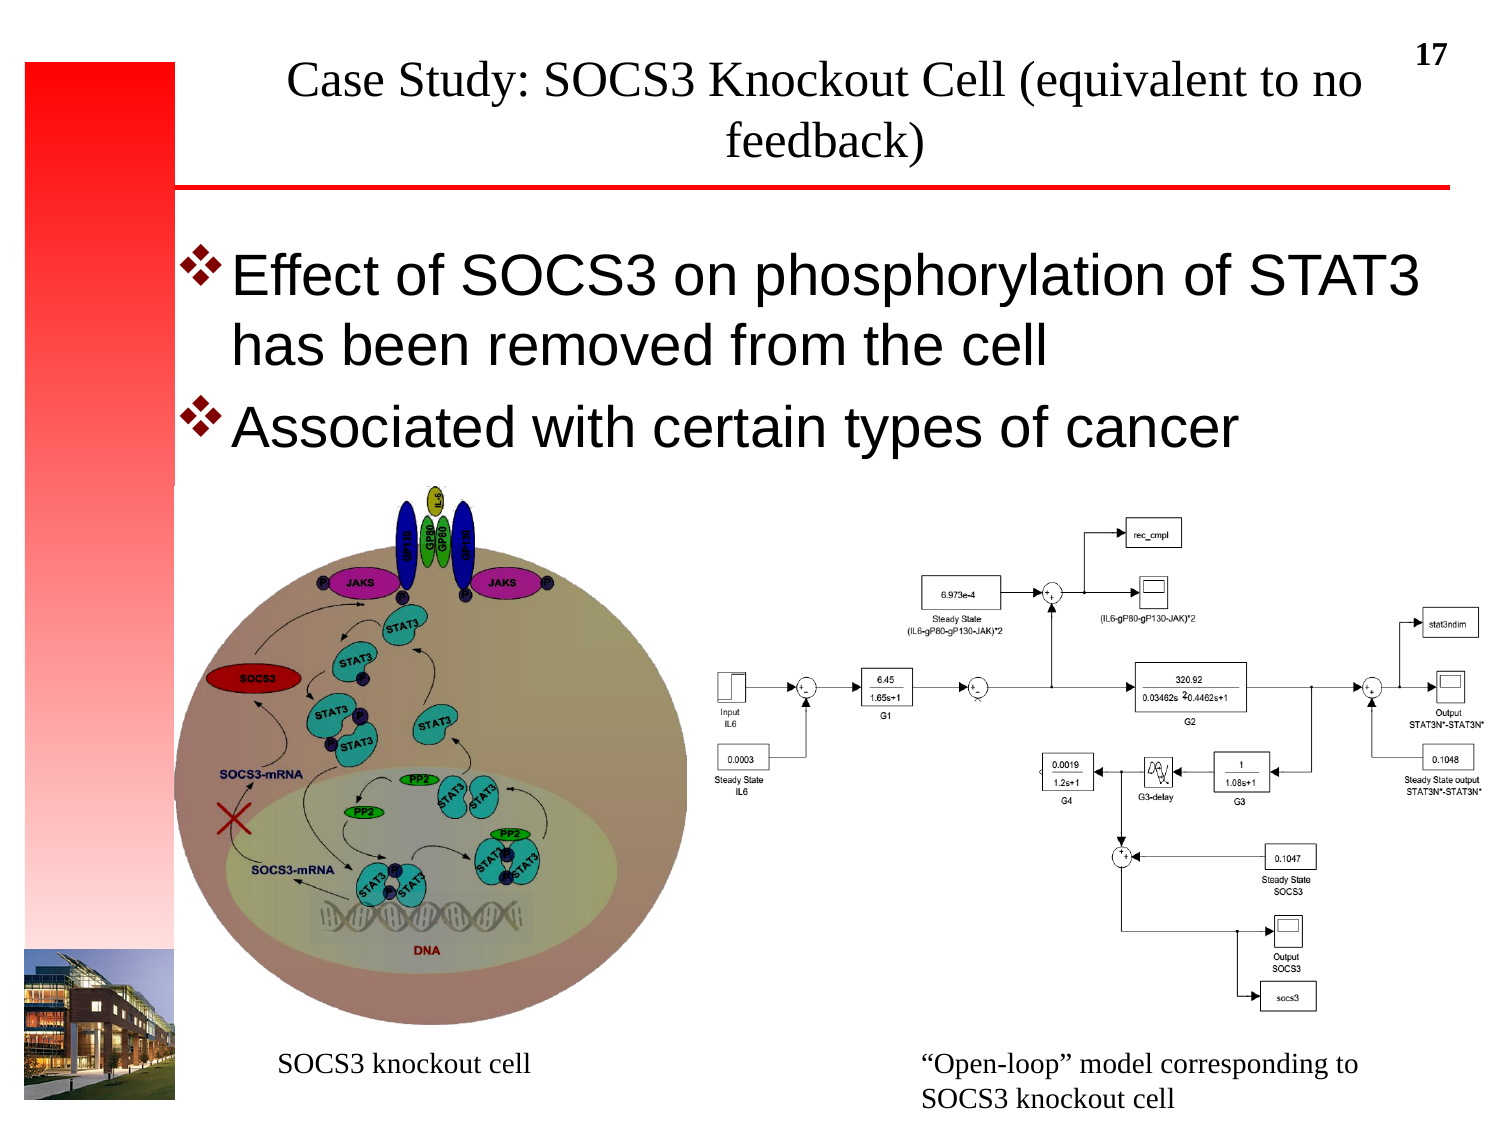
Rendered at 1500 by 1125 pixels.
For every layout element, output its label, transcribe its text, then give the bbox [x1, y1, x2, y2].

text_box Effect of SOCS3 on phosphorylation of STAT3 has been removed from the cell Associated with certain types of cancer [174, 237, 1475, 485]
picture [24, 474, 1500, 1100]
title Case Study: SOCS3 Knockout Cell (equivalent to no feedback) [199, 37, 1451, 176]
text_box SOCS3 knockout cell [262, 1036, 563, 1087]
text_box “Open-loop” model corresponding to SOCS3 knockout cell [906, 1046, 1400, 1123]
